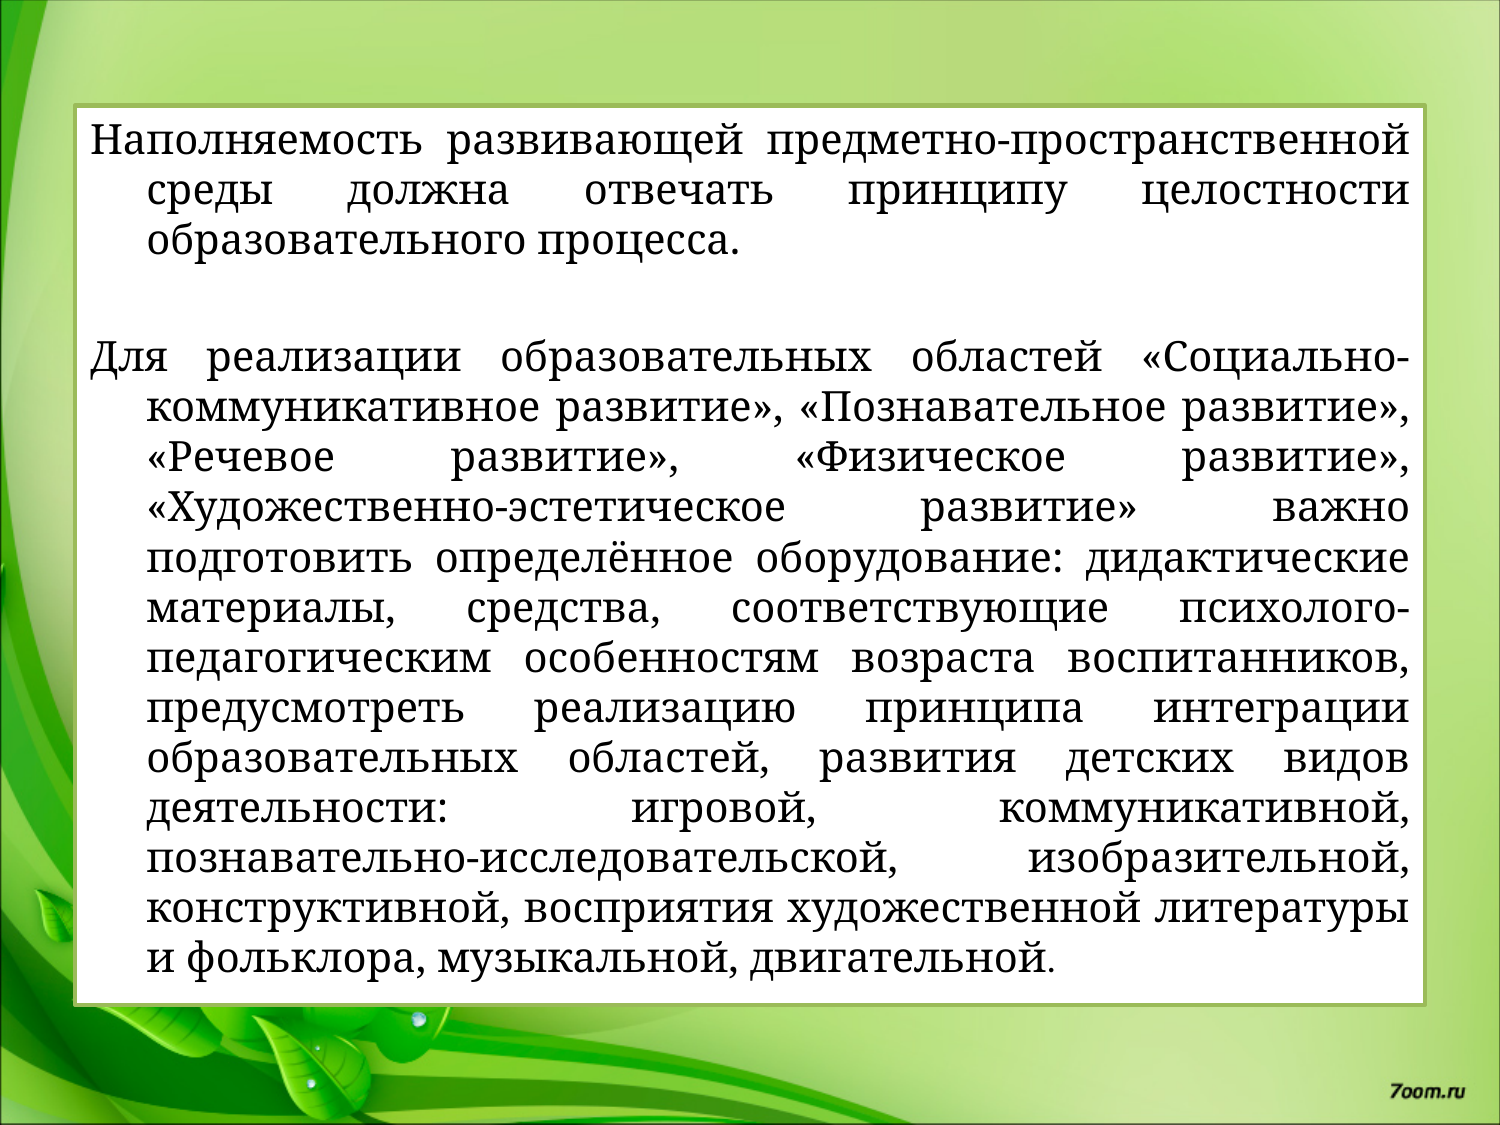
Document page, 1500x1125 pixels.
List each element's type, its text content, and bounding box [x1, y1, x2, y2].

list Наполняемость развивающей предметно-пространственной среды должна отвечать принципу целостности образовательного процесса. Для реализации образовательных областей «Социально-коммуникативное развитие», «Познавательное развитие», «Речевое развитие», «Физическое развитие», «Художественно-эстетическое развитие» важно подготовить определённое оборудование: дидактические материалы, средства, соответствующие психолого-педагогическим особенностям возраста воспитанников, предусмотреть реализацию принципа интеграции образовательных областей, развития детских видов деятельности: игровой, коммуникативной, познавательно-исследовательской, изобразительной, конструктивной, восприятия художественной литературы и фольклора, музыкальной, двигательной. [73, 103, 1427, 1007]
picture [0, 0, 1500, 1125]
